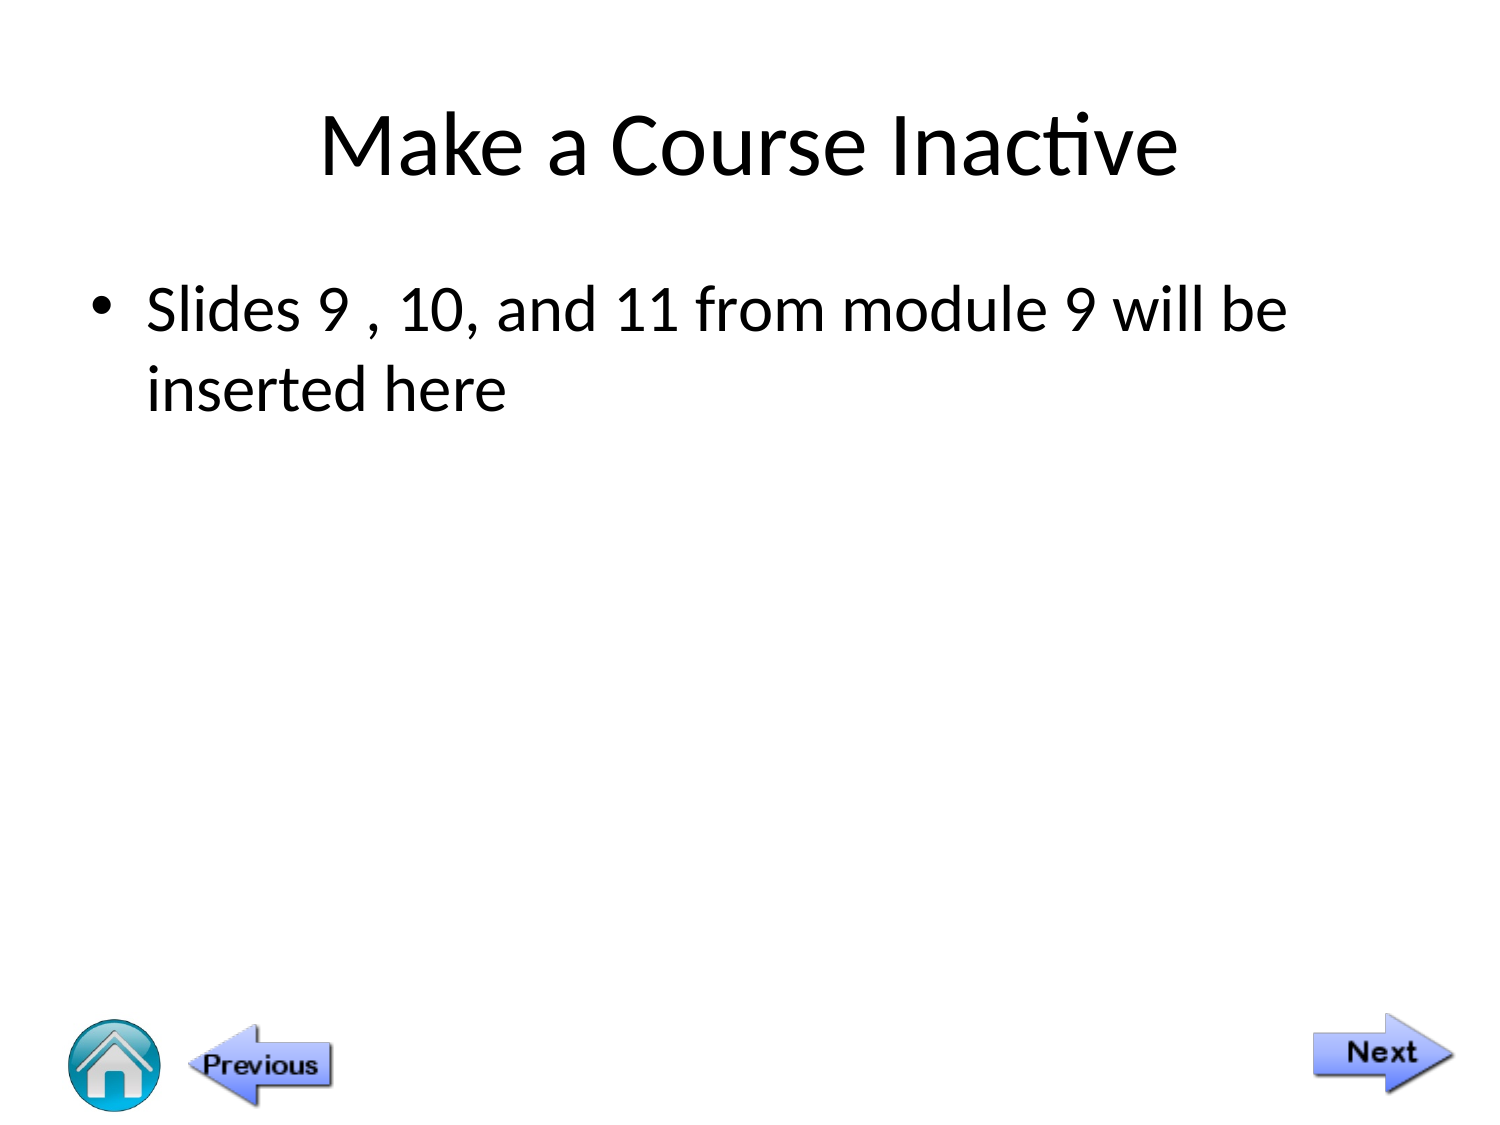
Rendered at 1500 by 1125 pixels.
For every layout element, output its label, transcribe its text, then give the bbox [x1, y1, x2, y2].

picture [187, 1023, 338, 1113]
picture [62, 1012, 166, 1116]
list Slides 9 , 10, and 11 from module 9 will be inserted here [75, 257, 1425, 1000]
title Make a Course Inactive [75, 45, 1425, 233]
picture [1312, 1012, 1460, 1100]
